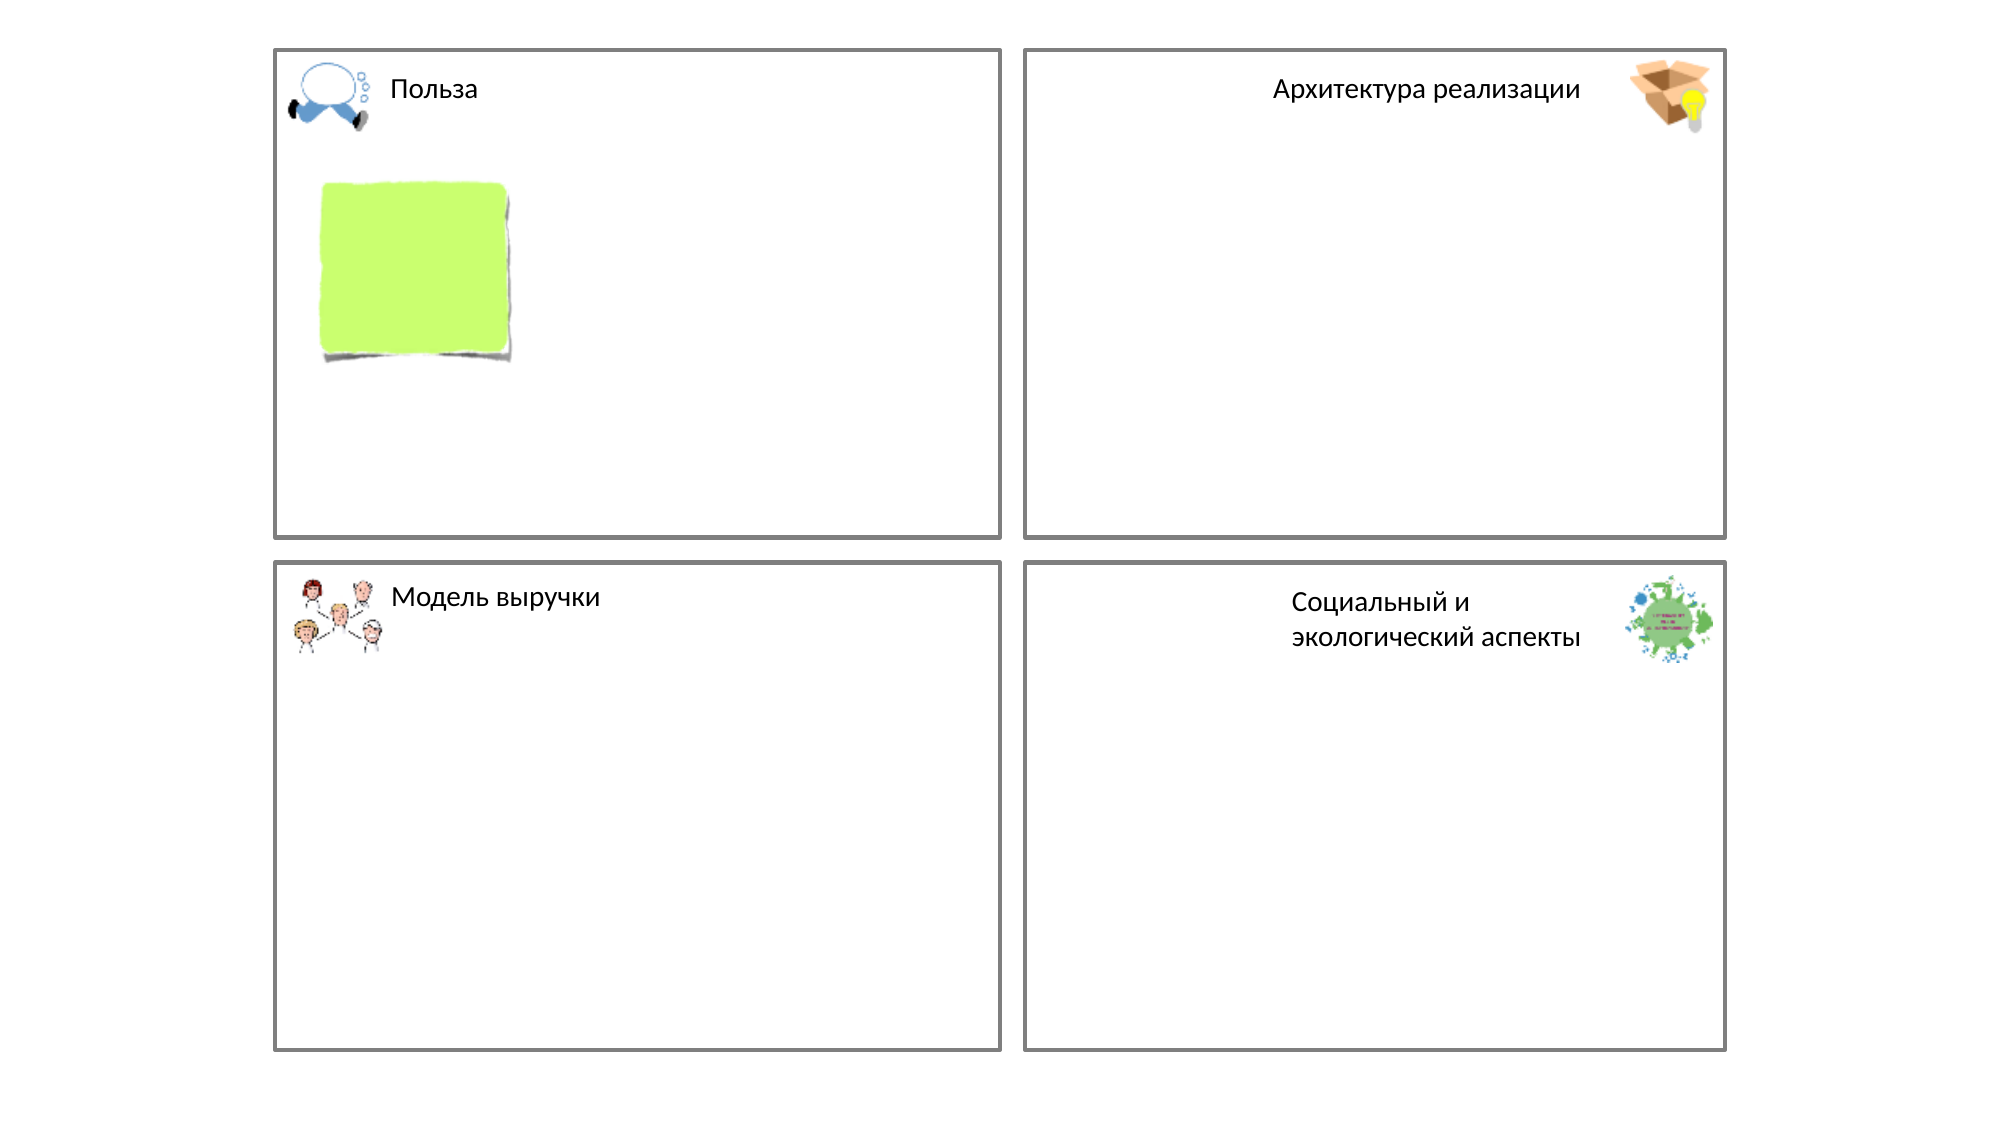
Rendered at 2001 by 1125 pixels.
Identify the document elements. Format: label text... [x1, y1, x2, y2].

text_box [1025, 562, 1725, 1050]
text_box Модель выручки [376, 569, 616, 620]
text_box [275, 50, 1000, 538]
text_box Архитектура реализации [1258, 62, 1596, 113]
text_box [1025, 50, 1725, 538]
picture [287, 574, 387, 658]
picture [1624, 575, 1713, 663]
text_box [312, 172, 515, 366]
text_box [249, 27, 1751, 1107]
picture [279, 55, 375, 138]
text_box Польза [375, 62, 494, 113]
picture [1630, 59, 1713, 138]
text_box [275, 562, 1000, 1050]
text_box Социальный и экологический аспекты [1277, 574, 1597, 660]
